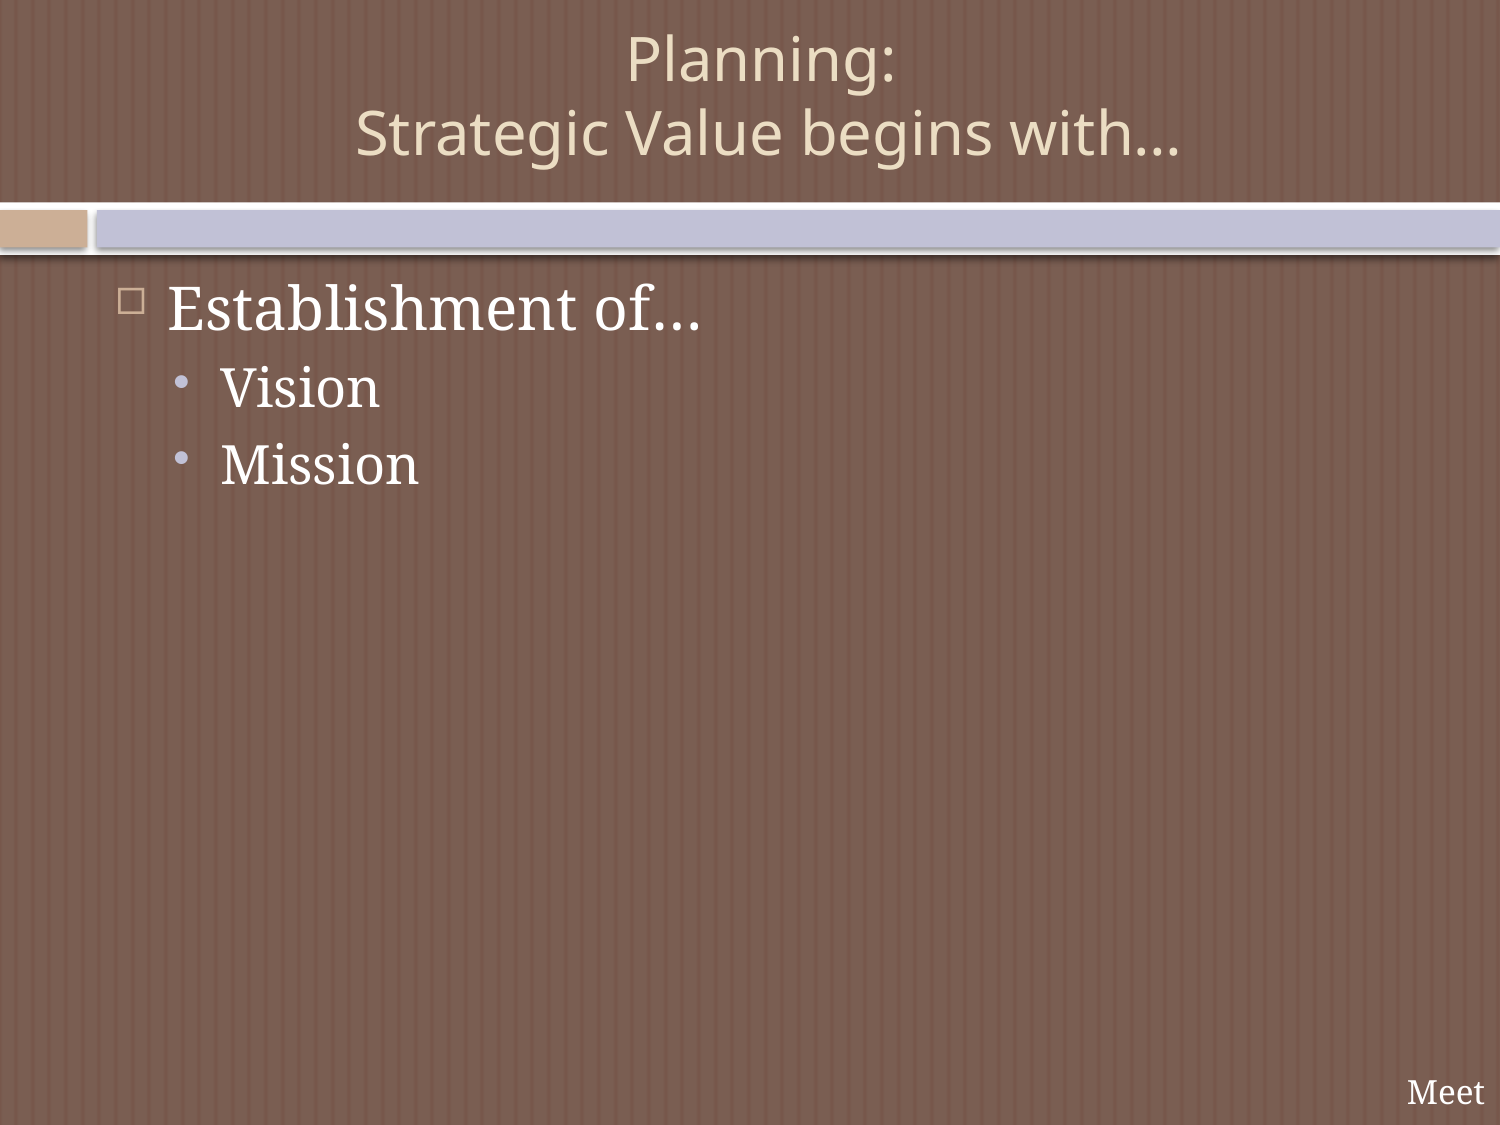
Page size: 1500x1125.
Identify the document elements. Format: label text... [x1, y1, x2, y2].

list Establishment of… Vision Mission [100, 262, 1438, 1000]
title Planning: Strategic Value begins with… [100, 12, 1438, 175]
text_box Meet [1175, 1064, 1500, 1119]
